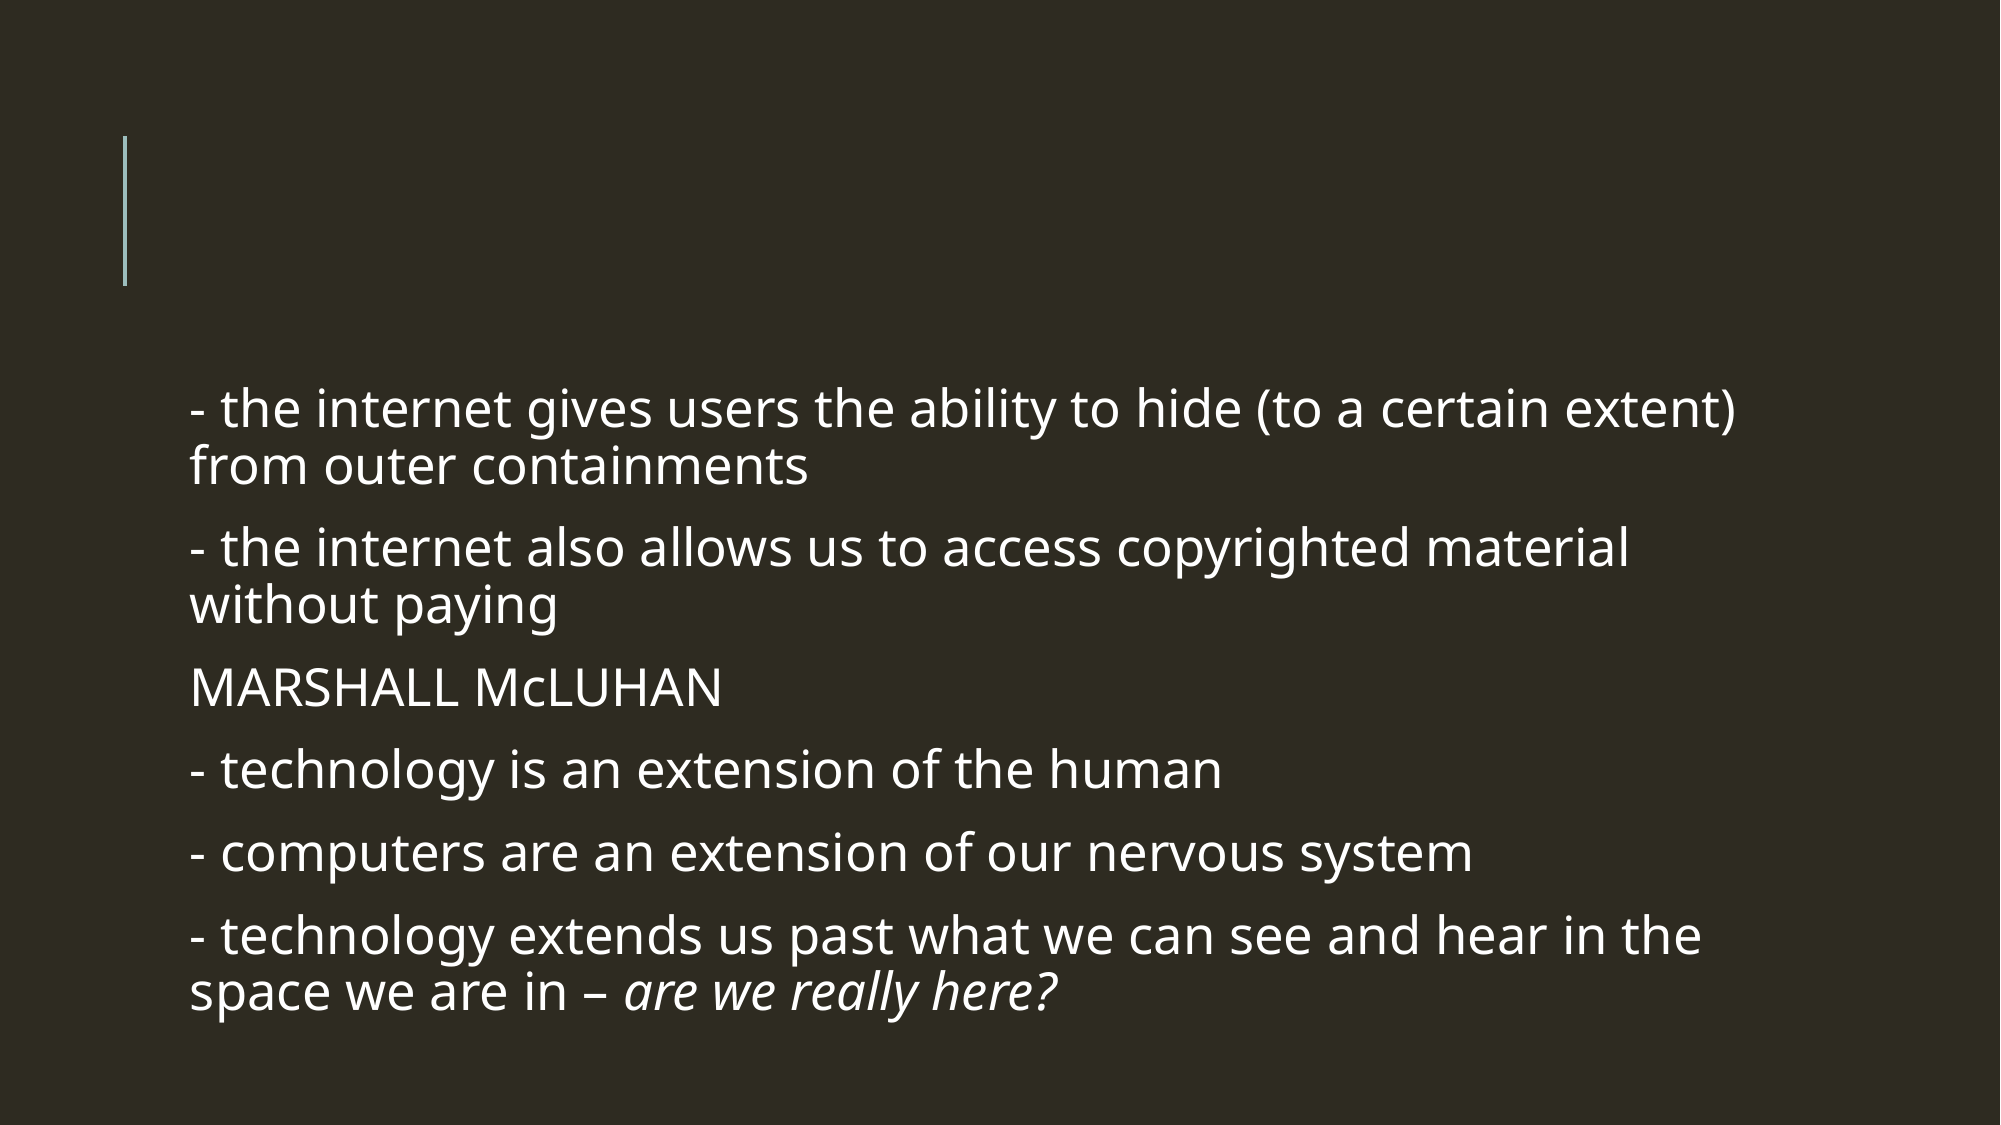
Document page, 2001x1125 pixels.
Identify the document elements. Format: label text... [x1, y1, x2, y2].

list - the internet gives users the ability to hide (to a certain extent) from outer containments - the internet also allows us to access copyrighted material without paying MARSHALL McLUHAN - technology is an extension of the human - computers are an extension of our nervous system - technology extends us past what we can see and hear in the space we are in – are we really here? [168, 375, 1763, 1035]
